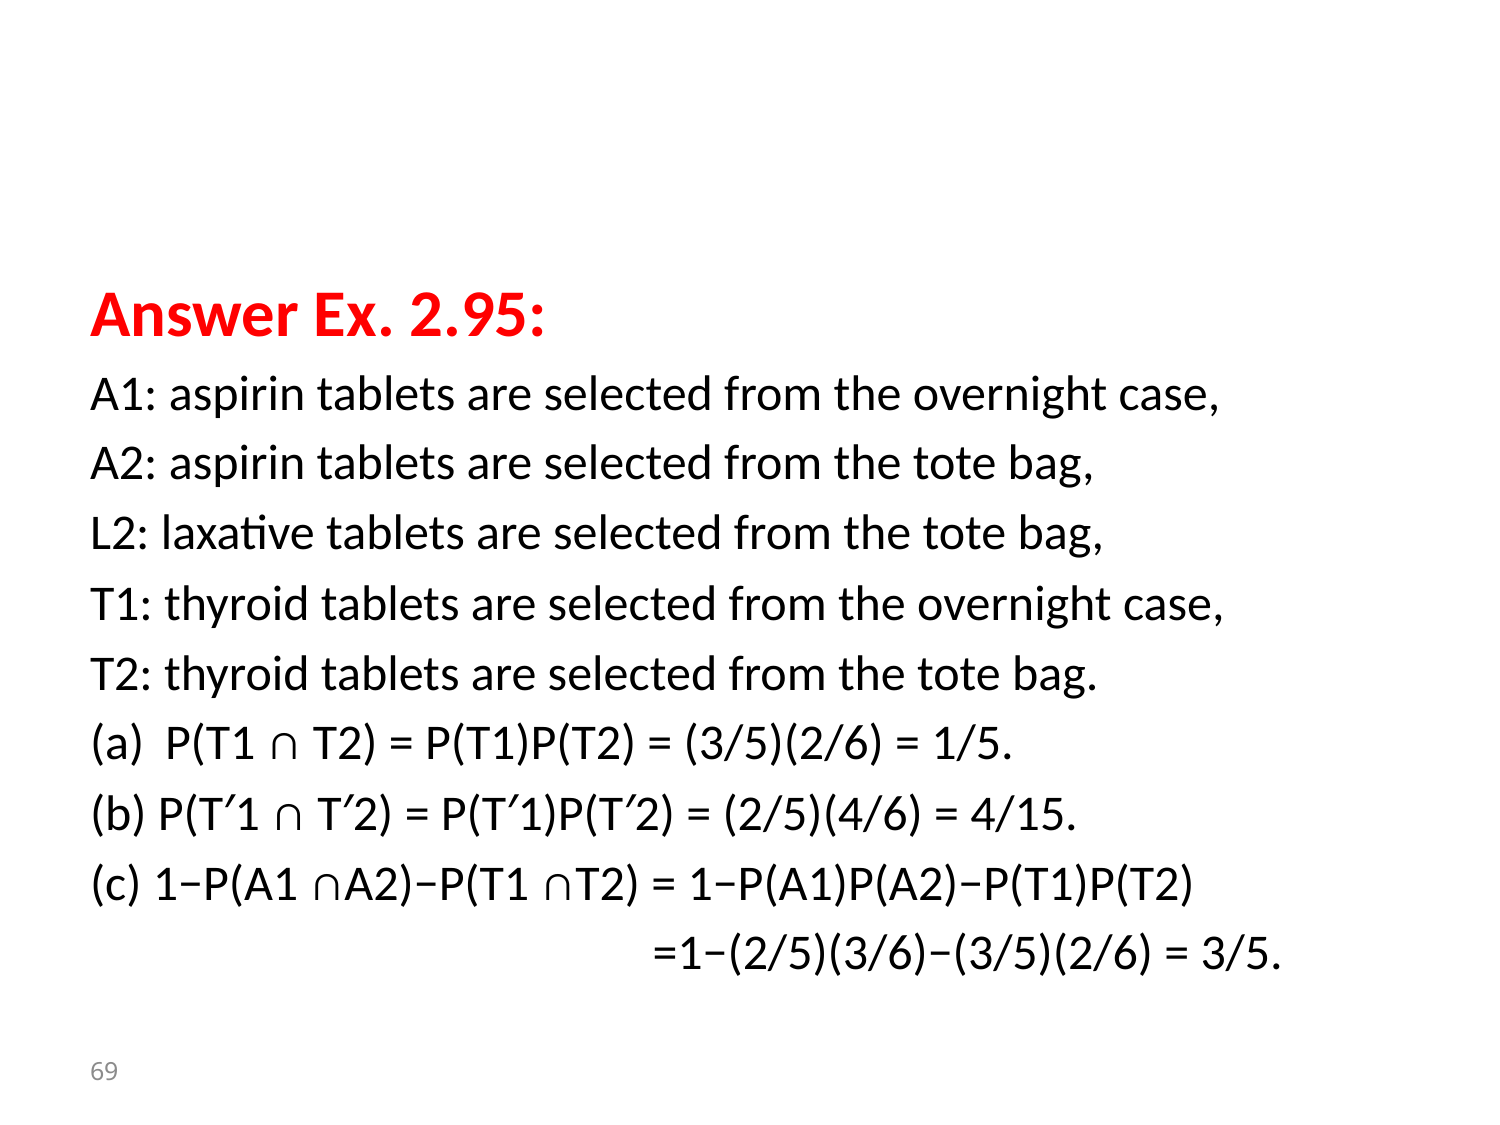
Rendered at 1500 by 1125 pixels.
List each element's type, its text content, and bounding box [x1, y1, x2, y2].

slide_number 69 [75, 1042, 425, 1103]
list Answer Ex. 2.95: A1: aspirin tablets are selected from the overnight case, A2: aspirin tablets are selected from the tote bag, L2: laxative tablets are selected from the tote bag, T1: thyroid tablets are selected from the overnight case, T2: thyroid tablets are selected from the tote bag. P(T1 ∩ T2) = P(T1)P(T2) = (3/5)(2/6) = 1/5. (b) P(T′1 ∩ T′2) = P(T′1)P(T′2) = (2/5)(4/6) = 4/15. (c) 1−P(A1 ∩A2)−P(T1 ∩T2) = 1−P(A1)P(A2)−P(T1)P(T2) =1−(2/5)(3/6)−(3/5)(2/6) = 3/5. [75, 262, 1425, 1005]
